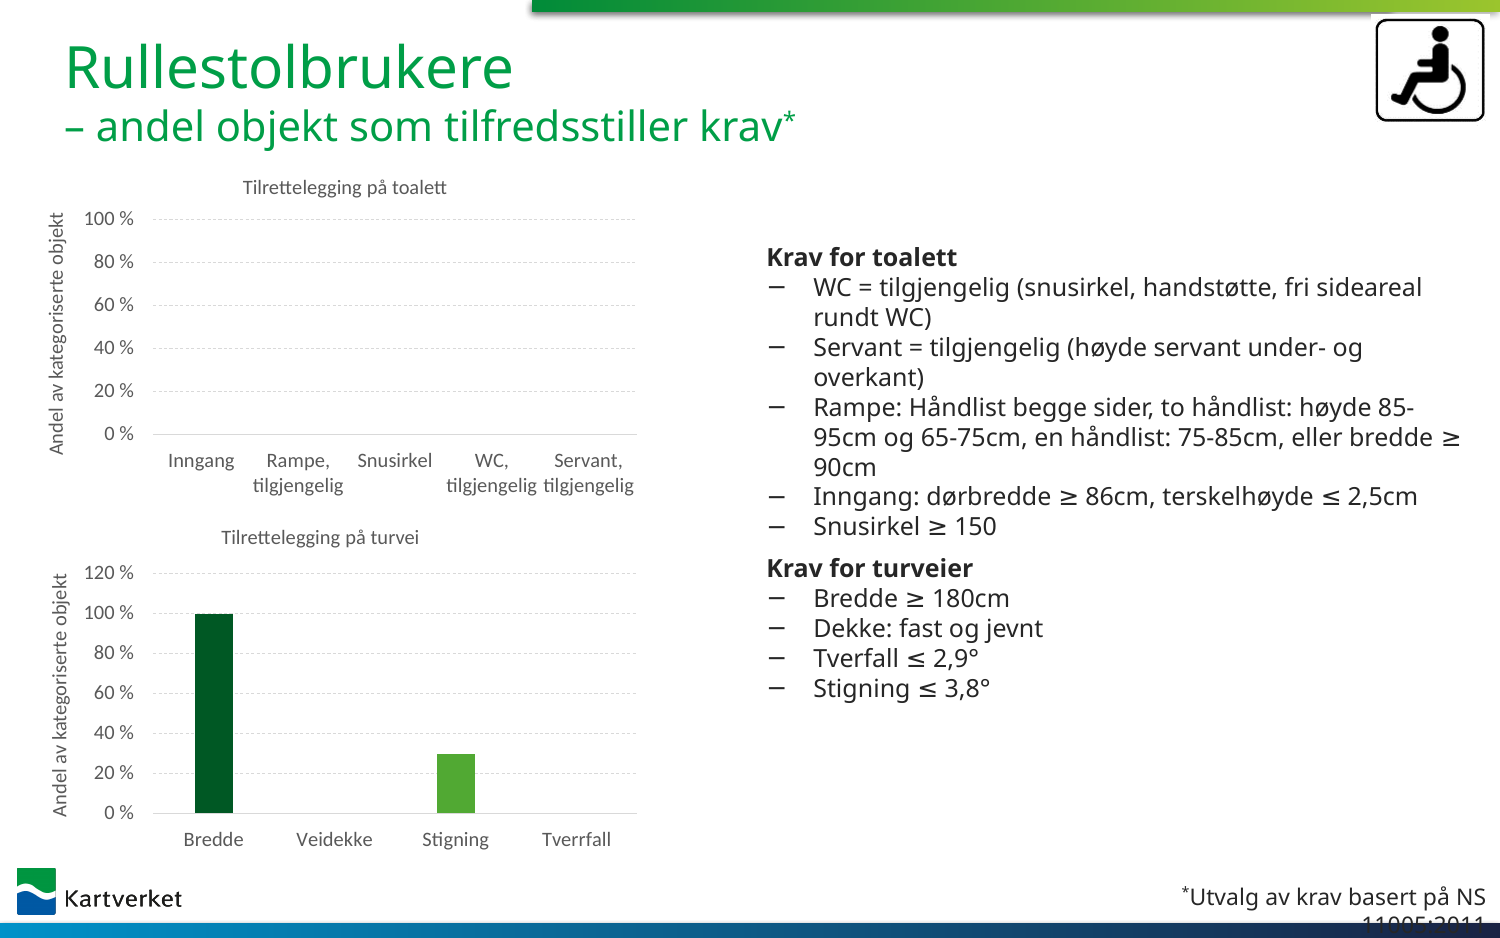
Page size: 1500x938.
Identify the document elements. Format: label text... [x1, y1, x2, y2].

text_box Rullestolbrukere – andel objekt som tilfredsstiller krav* [49, 14, 1431, 158]
text_box Krav for toalett WC = tilgjengelig (snusirkel, handstøtte, fri sideareal rundt WC) Servant = tilgjengelig (høyde servant under- og overkant) Rampe: Håndlist begge sider, to håndlist: høyde 85-95cm og 65-75cm, en håndlist: 75-85cm, eller bredde ≥ 90cm Inngang: dørbredde ≥ 86cm, terskelhøyde ≤ 2,5cm Snusirkel ≥ 150 [751, 234, 1483, 545]
text_box *Utvalg av krav basert på NS 11005:2011 [1068, 873, 1500, 938]
picture [41, 520, 650, 859]
picture [1371, 13, 1491, 127]
picture [41, 166, 650, 505]
text_box Krav for turveier Bredde ≥ 180cm Dekke: fast og jevnt Tverfall ≤ 2,9° Stigning ≤ 3,8° [751, 545, 1483, 710]
